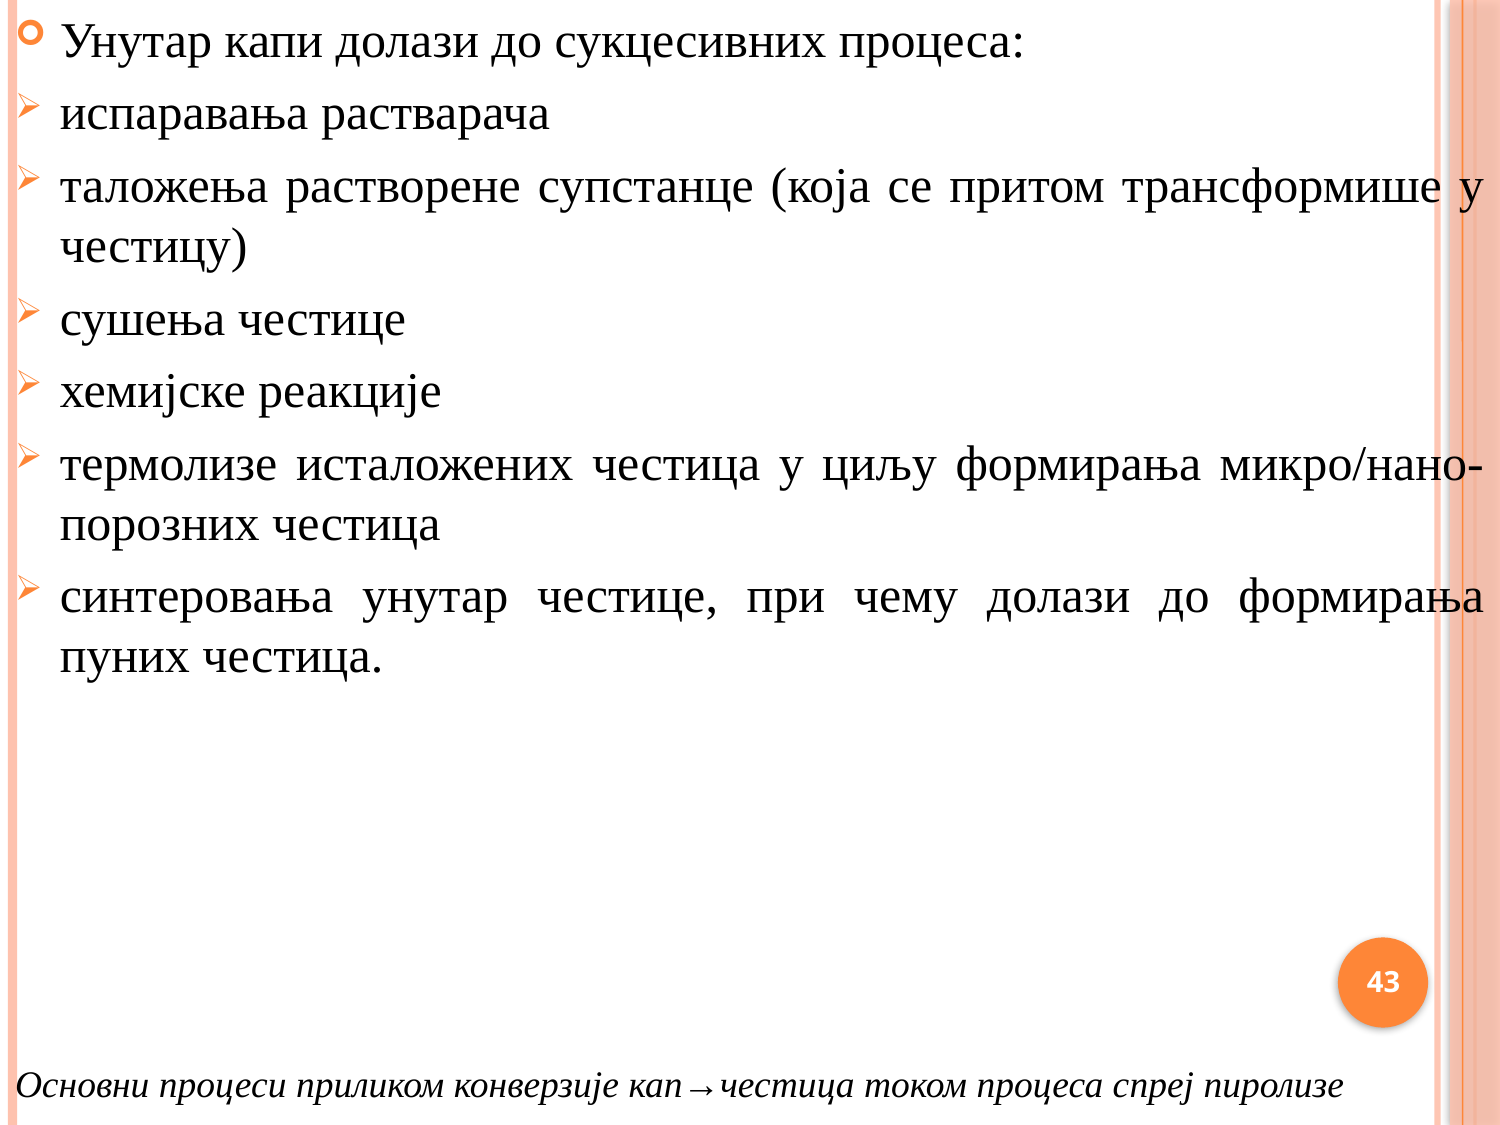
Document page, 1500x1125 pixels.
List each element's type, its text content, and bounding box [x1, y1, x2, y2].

list Унутар капи долази до сукцесивних процеса: испаравања растварача таложења растворене супстанце (која се притом трансформише у честицу) сушења честице хемијске реакције термолизе исталожених честица у циљу формирања микро/нано-порозних честица синтеровања унутар честице, при чему долази до формирања пуних честица. Основни процеси приликом конверзије кап→честица током процеса спреј пиролизе [0, 0, 1500, 1125]
slide_number 43 [1333, 940, 1434, 1026]
